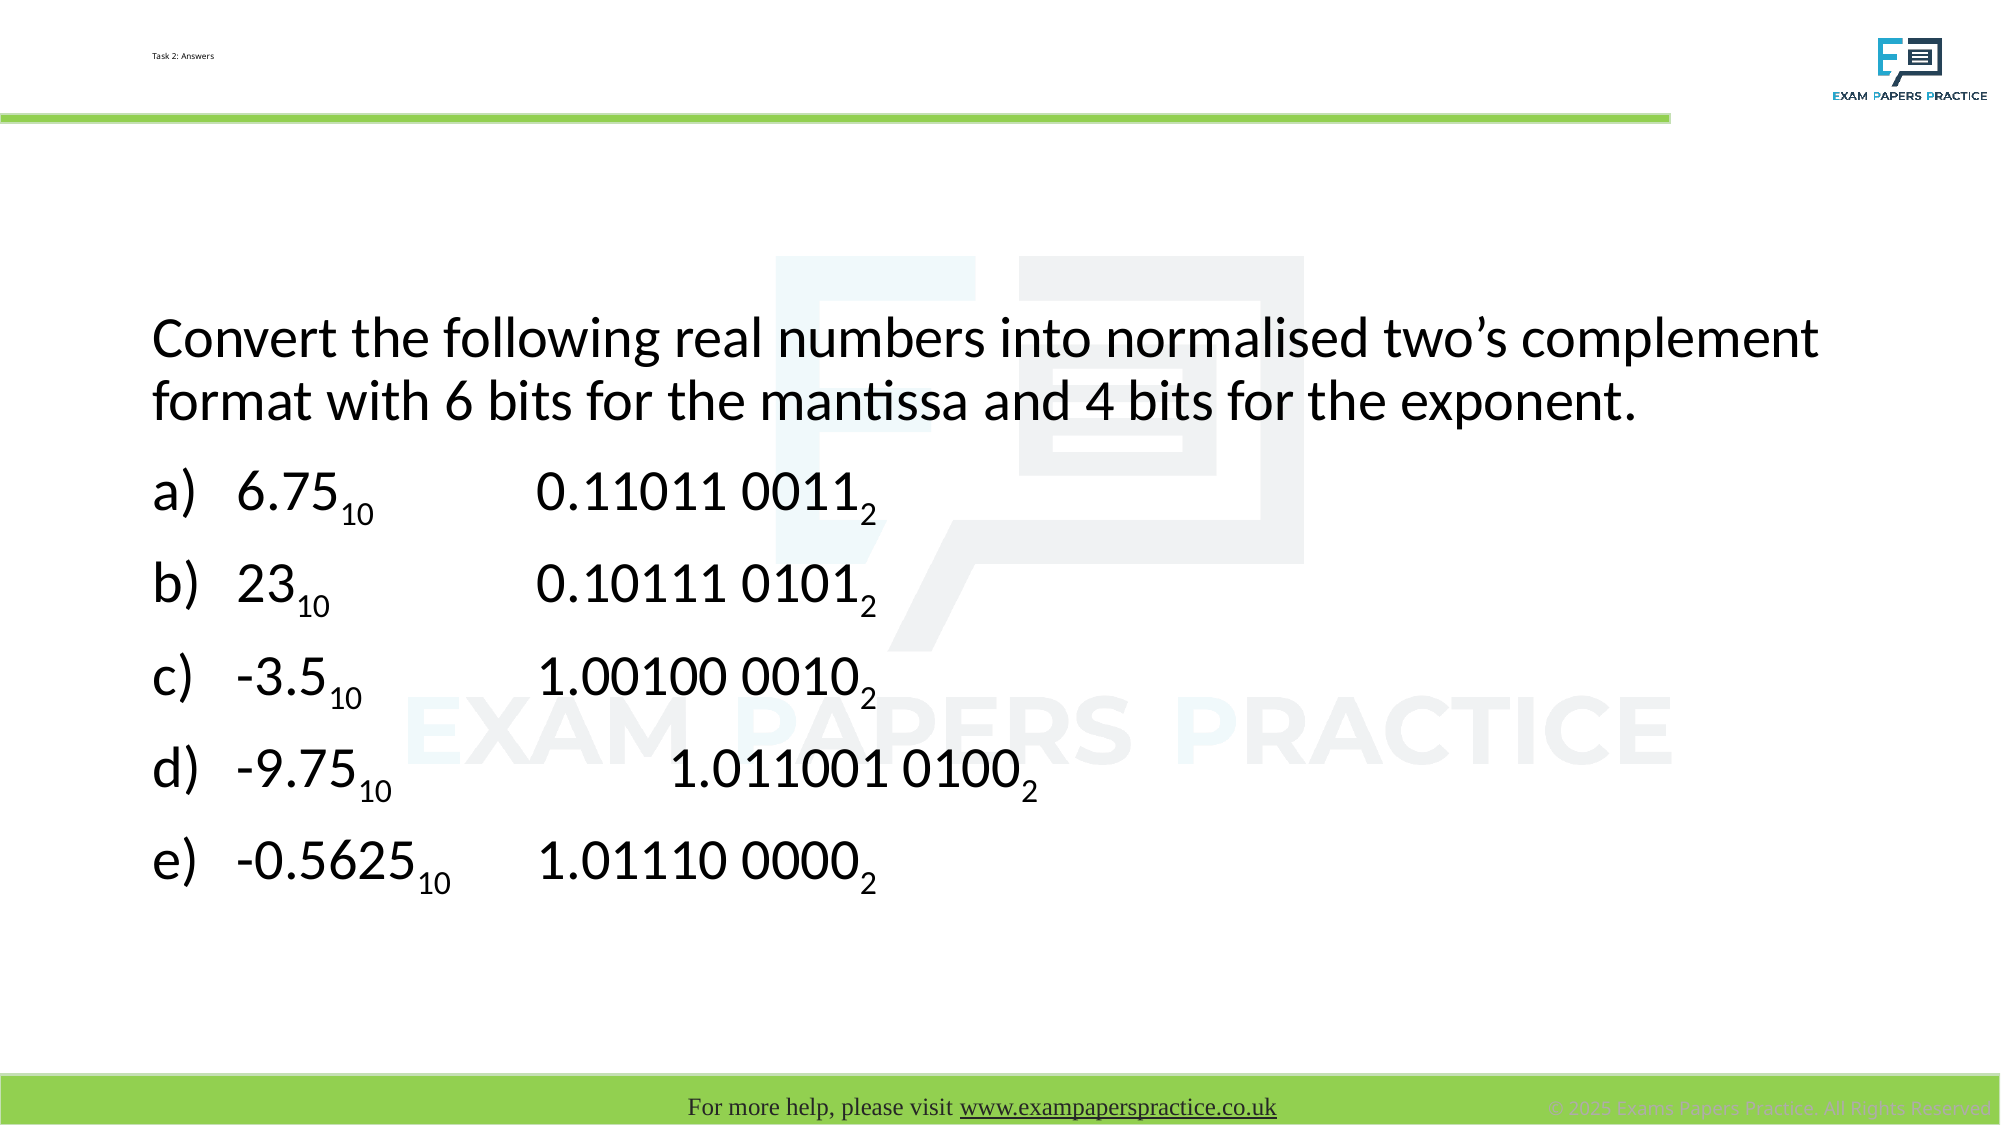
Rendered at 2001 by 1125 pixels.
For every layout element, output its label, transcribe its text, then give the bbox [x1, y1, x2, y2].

title Task 2: Answers [137, 44, 1863, 70]
list Convert the following real numbers into normalised two’s complement format with 6 bits for the mantissa and 4 bits for the exponent. 6.7510 0.11011 00112 2310 0.10111 01012 -3.510 1.00100 00102 -9.7510 1.011001 01002 -0.562510 1.01110 00002 [137, 299, 1863, 1014]
